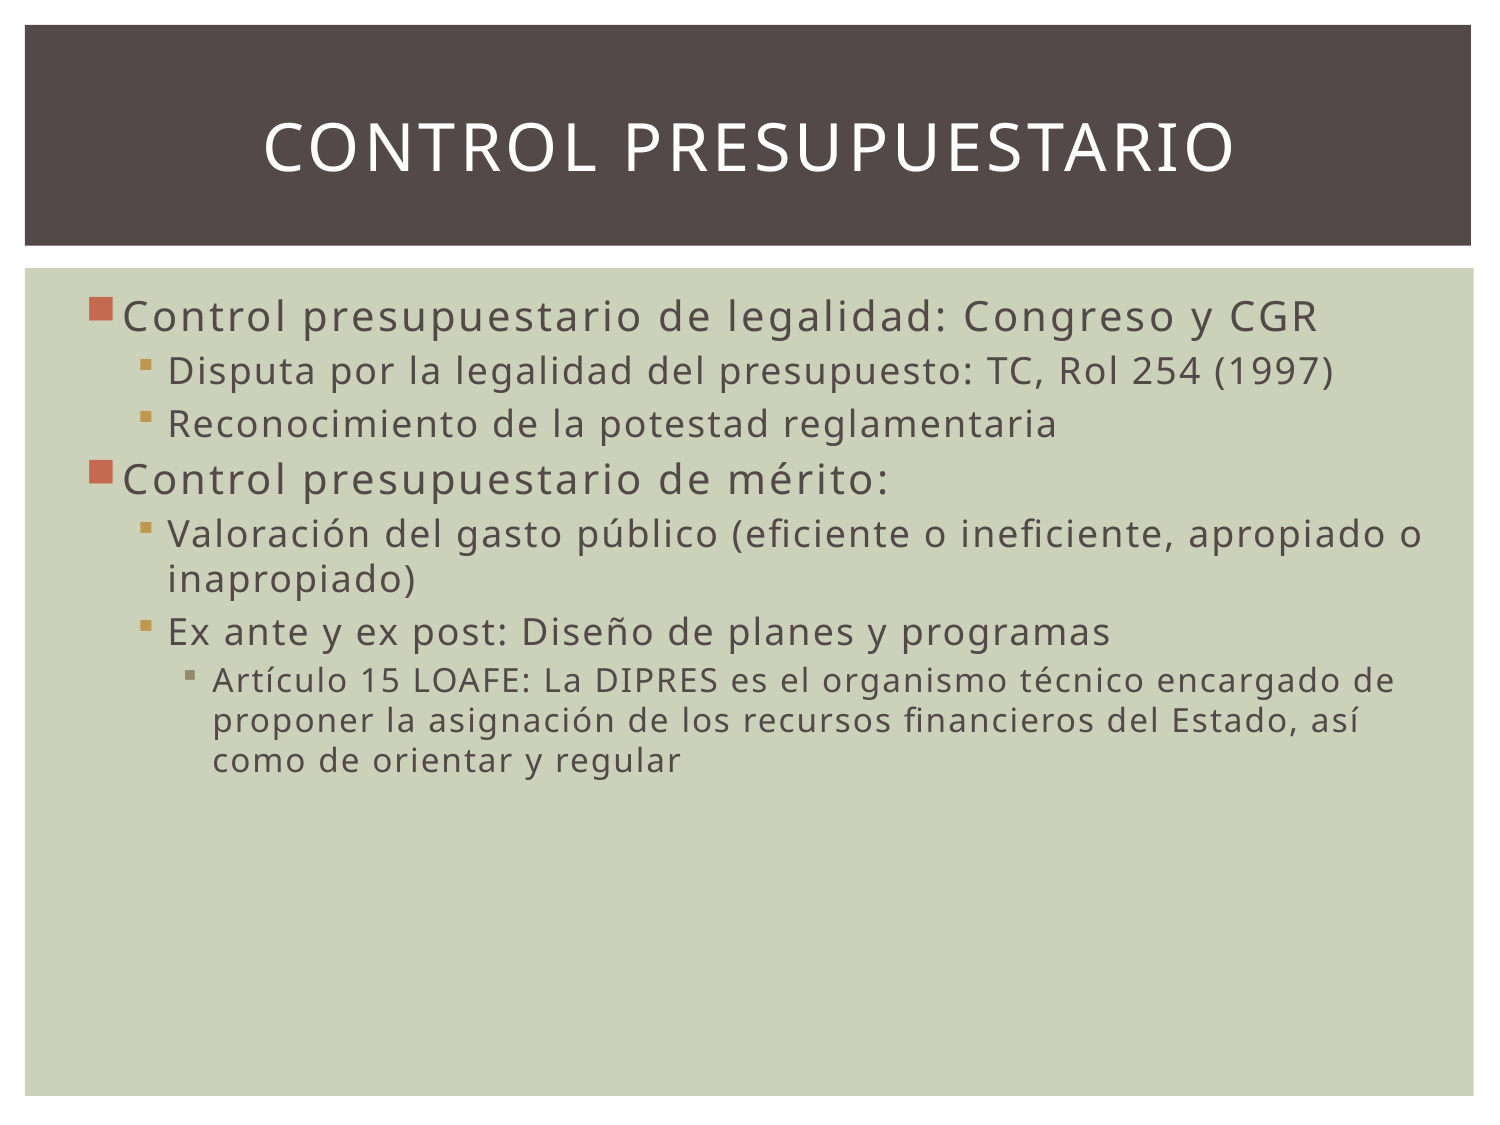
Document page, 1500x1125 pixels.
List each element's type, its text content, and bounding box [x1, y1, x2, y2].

title Control presupuestario [62, 58, 1438, 232]
list Control presupuestario de legalidad: Congreso y CGR Disputa por la legalidad del presupuesto: TC, Rol 254 (1997) Reconocimiento de la potestad reglamentaria Control presupuestario de mérito: Valoración del gasto público (eficiente o ineficiente, apropiado o inapropiado) Ex ante y ex post: Diseño de planes y programas Artículo 15 LOAFE: La DIPRES es el organismo técnico encargado de proponer la asignación de los recursos financieros del Estado, así como de orientar y regular [62, 281, 1442, 1005]
